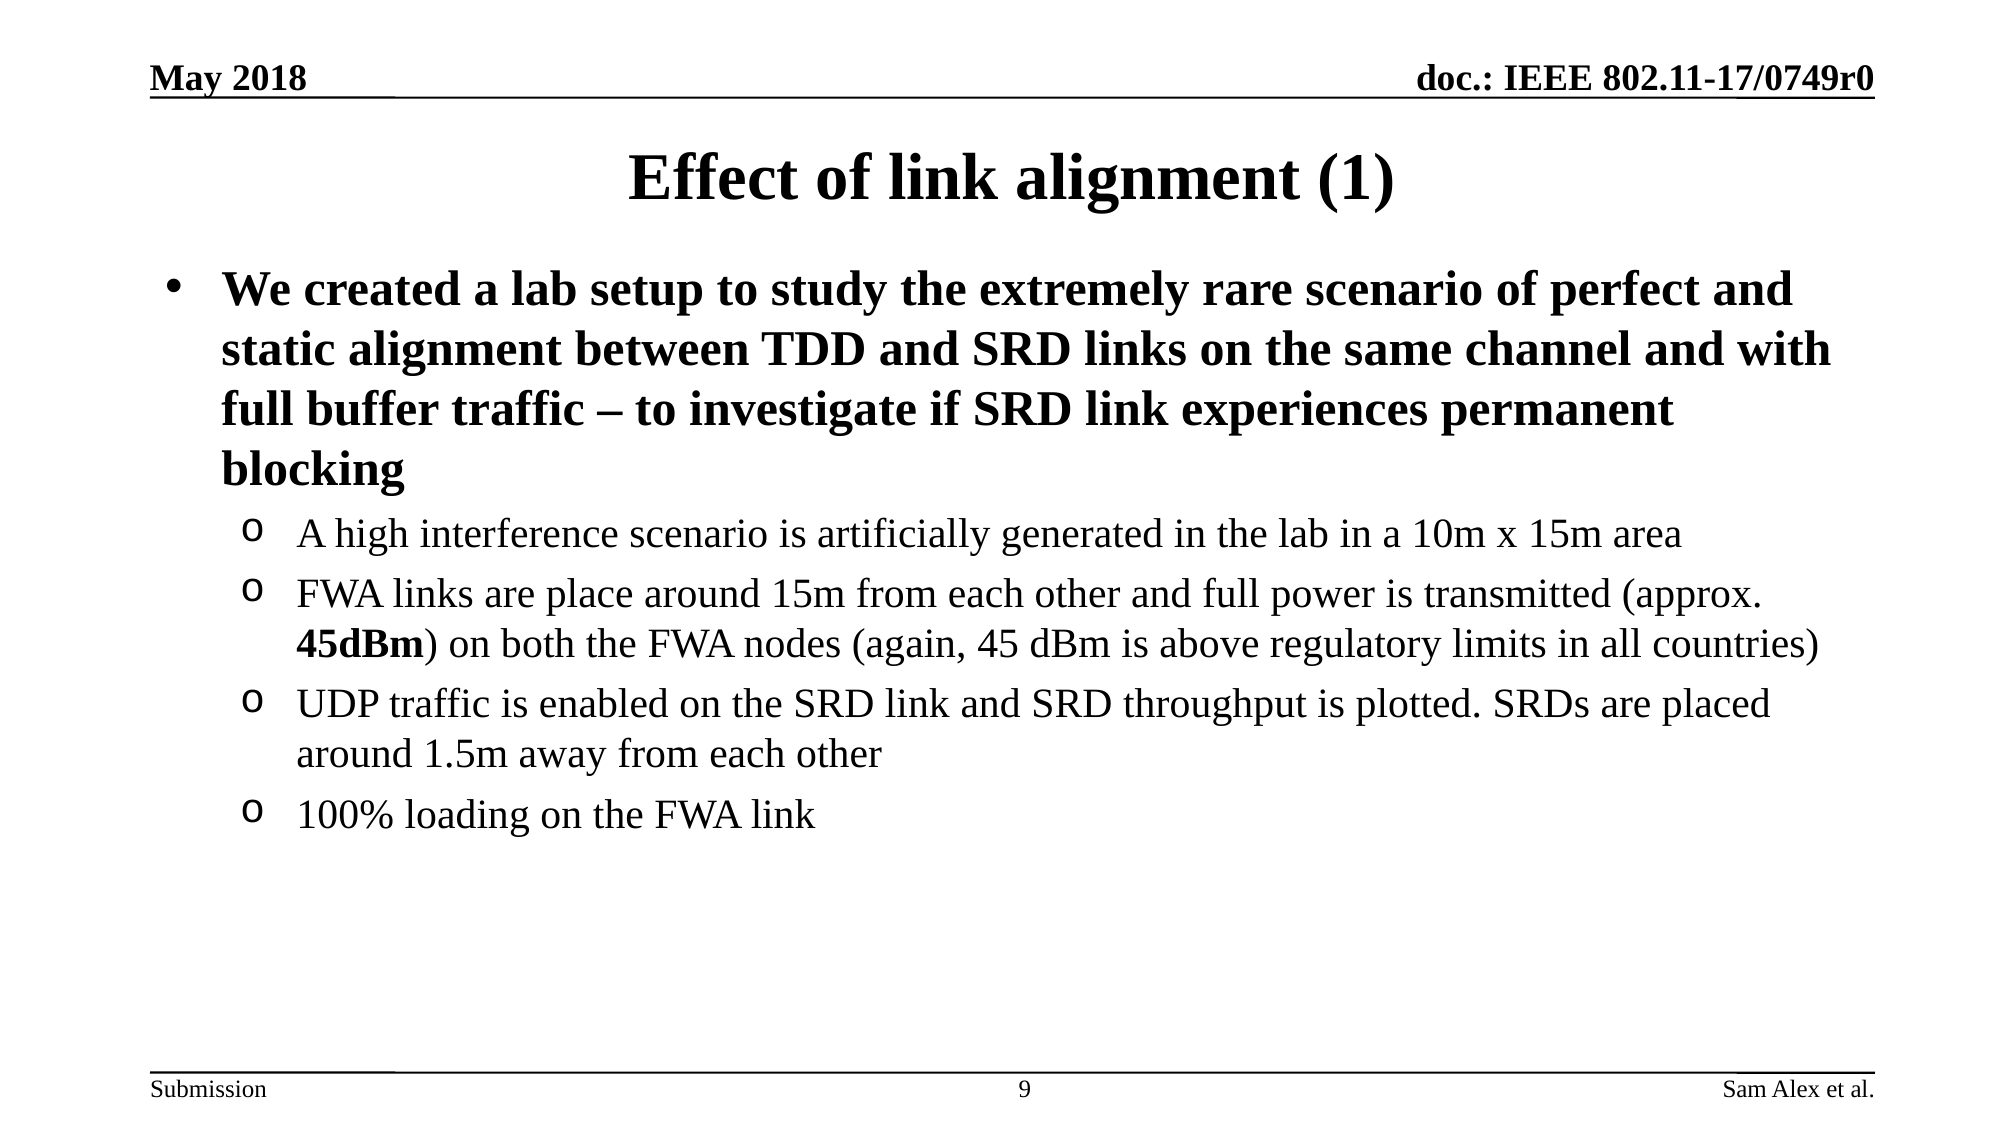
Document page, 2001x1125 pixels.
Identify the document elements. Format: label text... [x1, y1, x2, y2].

footer Sam Alex et al. [1169, 1072, 1876, 1111]
slide_number 9 [936, 1072, 1113, 1111]
title Effect of link alignment (1) [149, 97, 1876, 248]
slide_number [149, 59, 750, 98]
list We created a lab setup to study the extremely rare scenario of perfect and static alignment between TDD and SRD links on the same channel and with full buffer traffic – to investigate if SRD link experiences permanent blocking A high interference scenario is artificially generated in the lab in a 10m x 15m area FWA links are place around 15m from each other and full power is transmitted (approx. 45dBm) on both the FWA nodes (again, 45 dBm is above regulatory limits in all countries) UDP traffic is enabled on the SRD link and SRD throughput is plotted. SRDs are placed around 1.5m away from each other 100% loading on the FWA link [149, 248, 1876, 1073]
